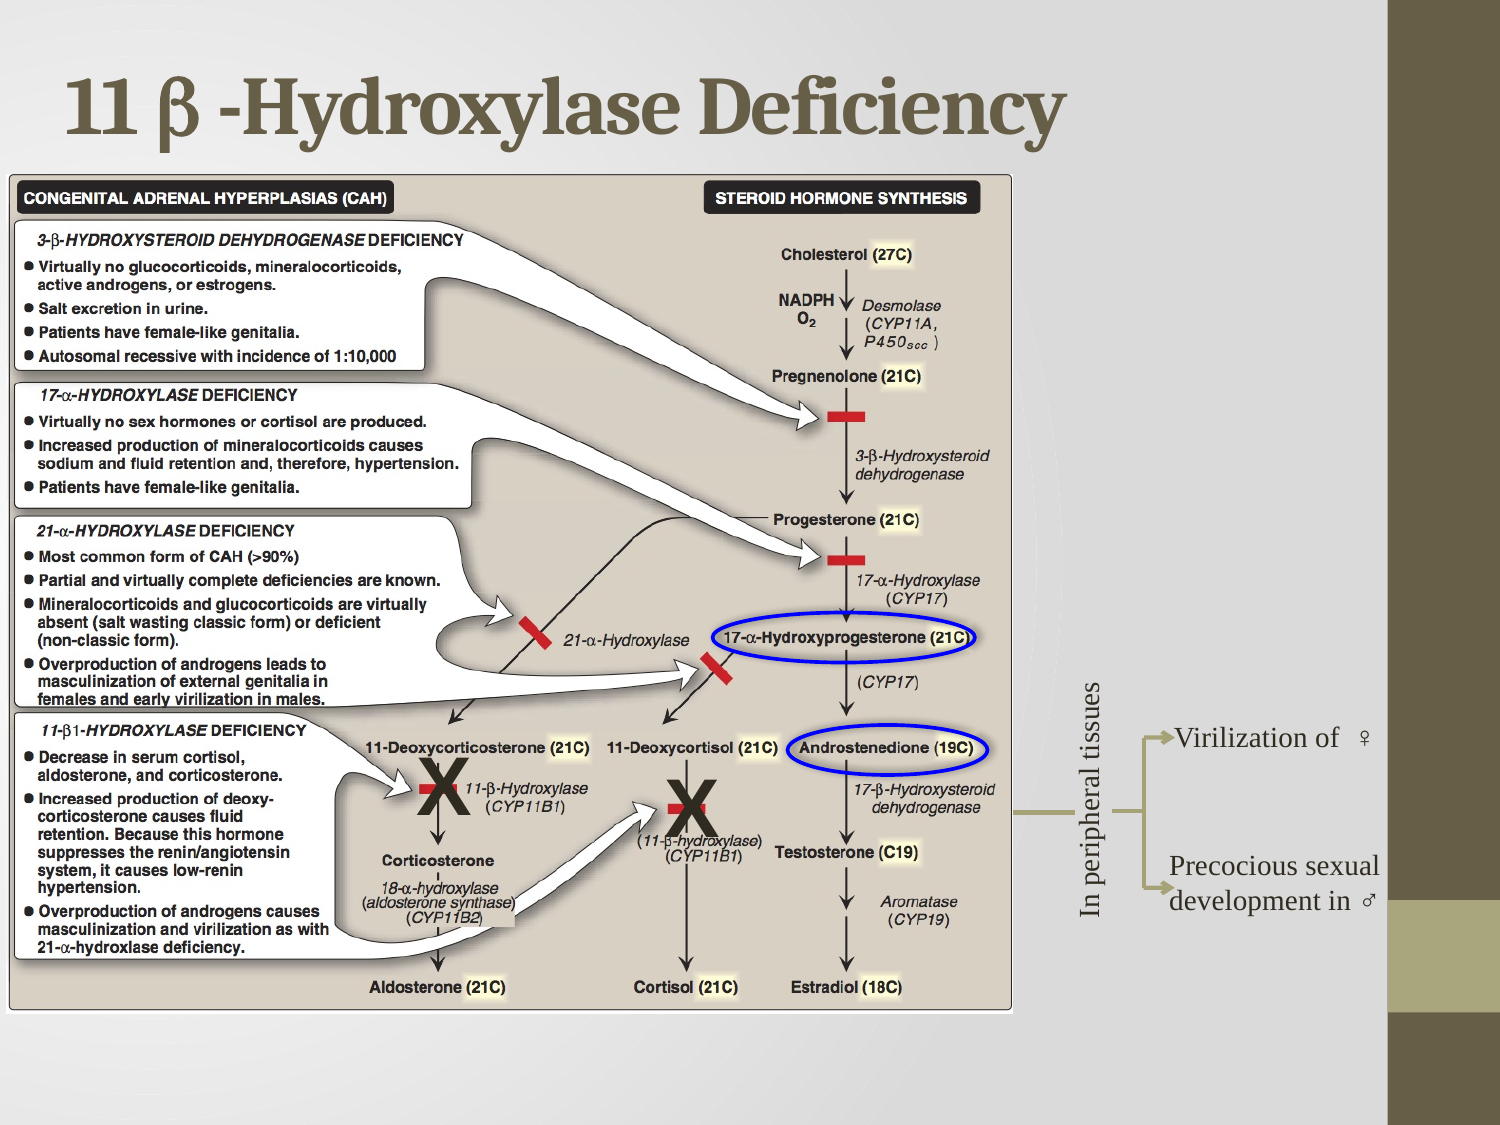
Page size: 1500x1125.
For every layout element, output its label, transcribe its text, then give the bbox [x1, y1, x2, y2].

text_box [6, 174, 1413, 1014]
title 11  -Hydroxylase Deficiency [50, 37, 1300, 166]
